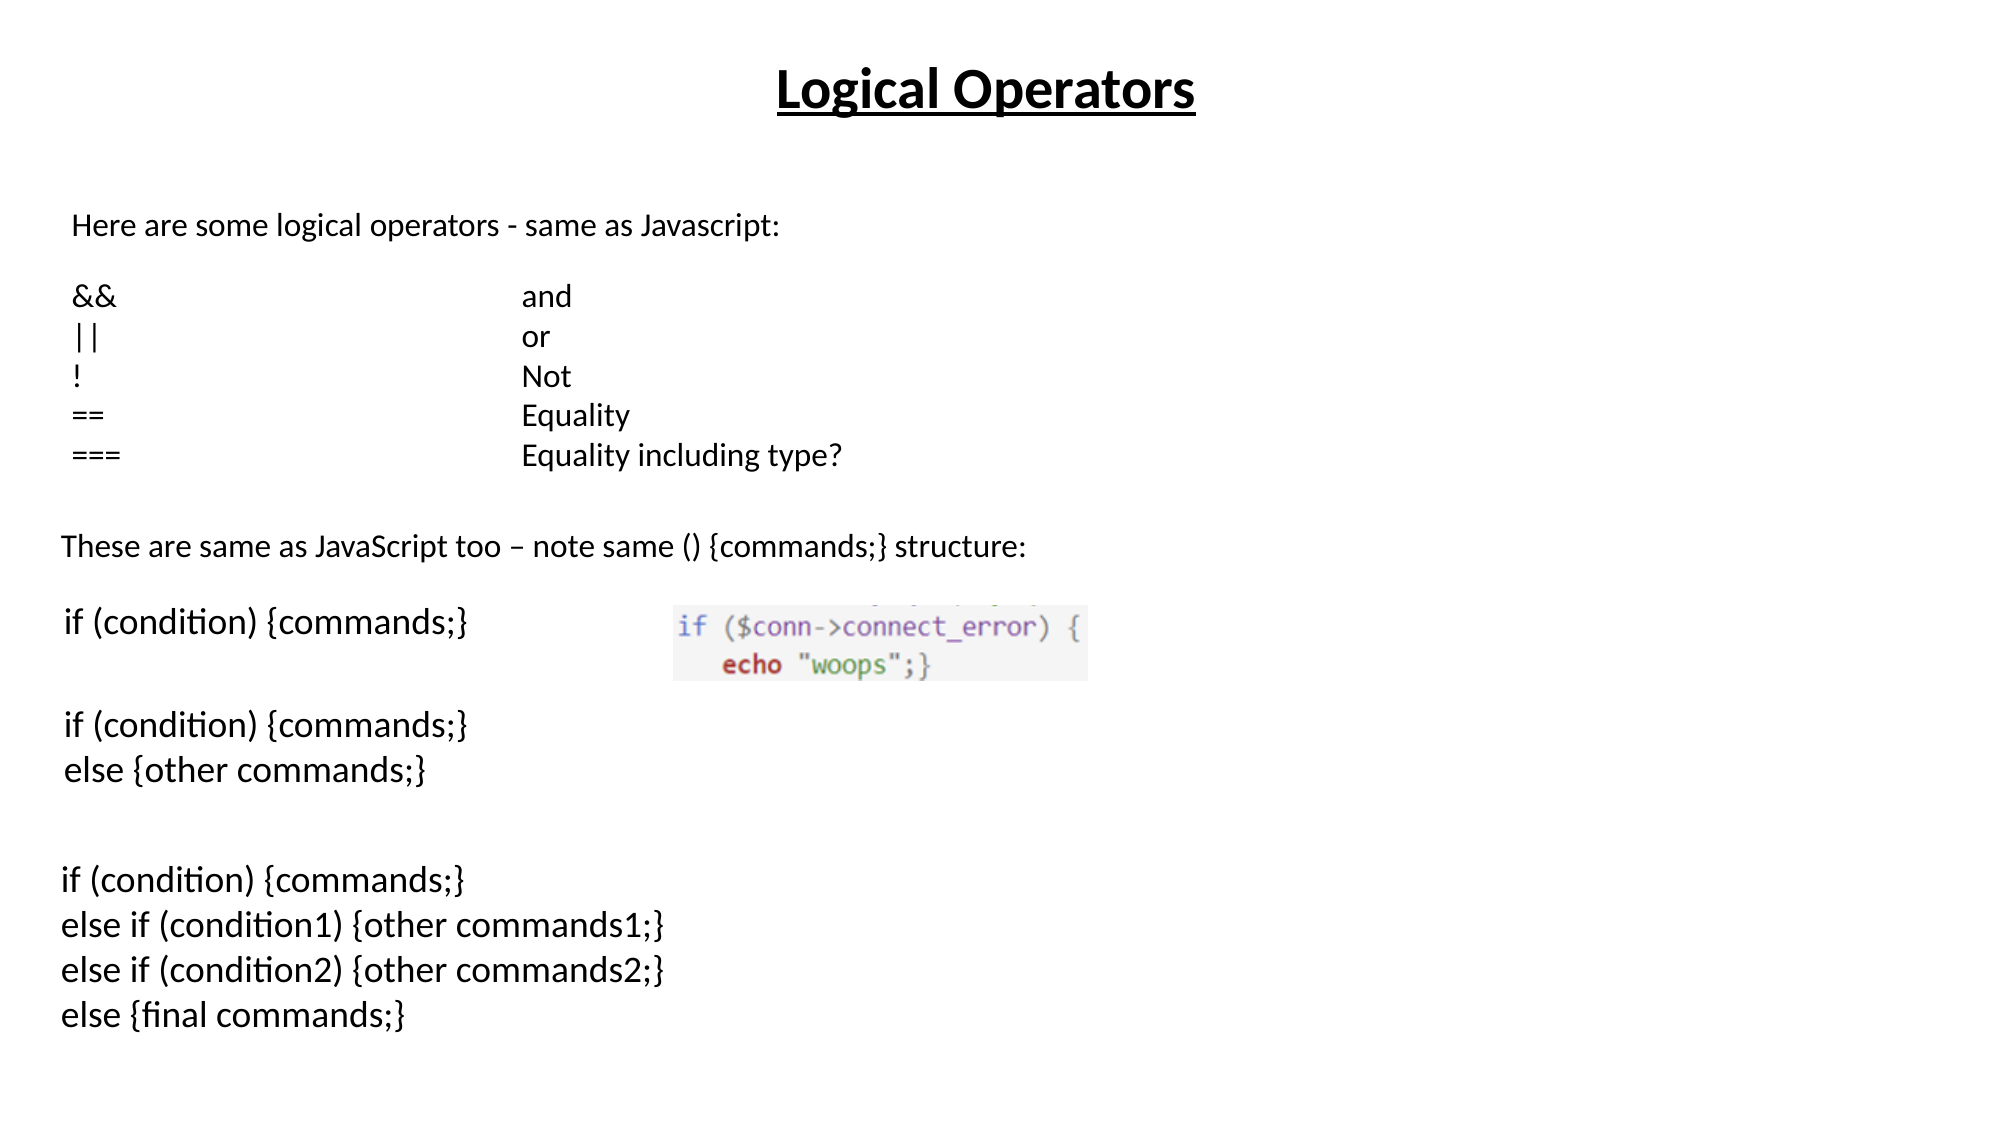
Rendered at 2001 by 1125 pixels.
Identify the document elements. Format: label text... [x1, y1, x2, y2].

text_box if (condition) {commands;} else {other commands;} [49, 692, 509, 797]
text_box if (condition) {commands;} else if (condition1) {other commands1;} else if (condition2) {other commands2;} else {final commands;} [46, 848, 727, 1043]
text_box Logical Operators [762, 42, 1270, 128]
text_box Here are some logical operators - same as Javascript: [56, 195, 946, 251]
text_box && and || or ! Not == Equality === Equality including type? [56, 266, 1477, 481]
text_box if (condition) {commands;} [49, 589, 554, 650]
text_box These are same as JavaScript too – note same () {commands;} structure: [46, 516, 1113, 572]
picture [673, 605, 1088, 681]
